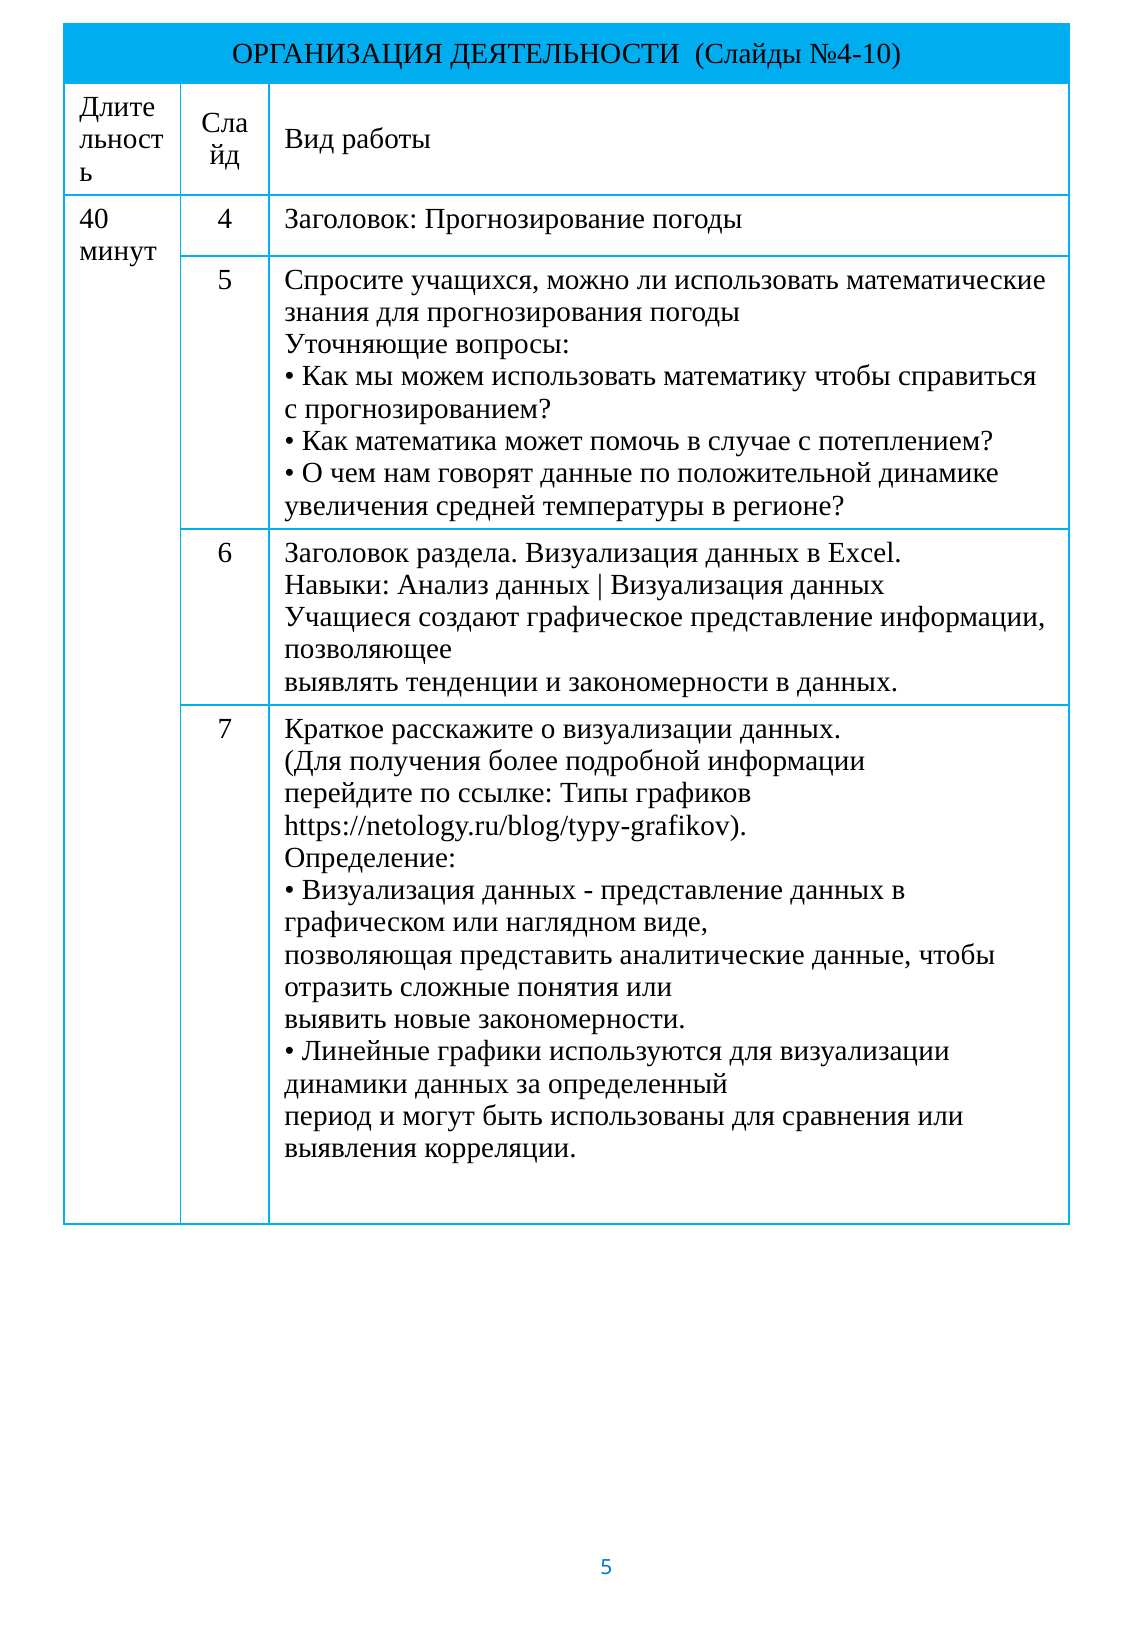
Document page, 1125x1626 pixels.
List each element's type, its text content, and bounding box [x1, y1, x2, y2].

table_cell Краткое расскажите о визуализации данных. (Для получения более подробной информации перейдите по ссылке: Типы графиков https://netology.ru/blog/typy-grafikov). Определение: • Визуализация данных - представление данных в графическом или наглядном виде, позволяющая представить аналитические данные, чтобы отразить сложные понятия или выявить новые закономерности. • Линейные графики используются для визуализации динамики данных за определенный период и могут быть использованы для сравнения или выявления корреляции. [270, 706, 1068, 1223]
table_cell Заголовок: Прогнозирование погоды [270, 196, 1068, 255]
table_cell Слайд [181, 84, 268, 194]
table_cell 4 [181, 196, 268, 255]
table_cell Заголовок раздела. Визуализация данных в Excel. Навыки: Анализ данных | Визуализация данных Учащиеся создают графическое представление информации, позволяющее выявлять тенденции и закономерности в данных. [270, 530, 1068, 704]
table_cell 7 [181, 706, 268, 1223]
table_cell 6 [181, 530, 268, 704]
table_cell Спросите учащихся, можно ли использовать математические знания для прогнозирования погоды Уточняющие вопросы: • Как мы можем использовать математику чтобы справиться с прогнозированием? • Как математика может помочь в случае с потеплением? • О чем нам говорят данные по положительной динамике увеличения средней температуры в регионе? [270, 257, 1068, 528]
table_cell Длительность [65, 84, 180, 194]
table_header ОРГАНИЗАЦИЯ ДЕЯТЕЛЬНОСТИ (Слайды №4-10) [65, 25, 1068, 82]
text_box 5 [495, 1546, 627, 1590]
table_cell 40 минут [65, 196, 180, 1223]
table_cell Вид работы [270, 84, 1068, 194]
table_cell 5 [181, 257, 268, 528]
